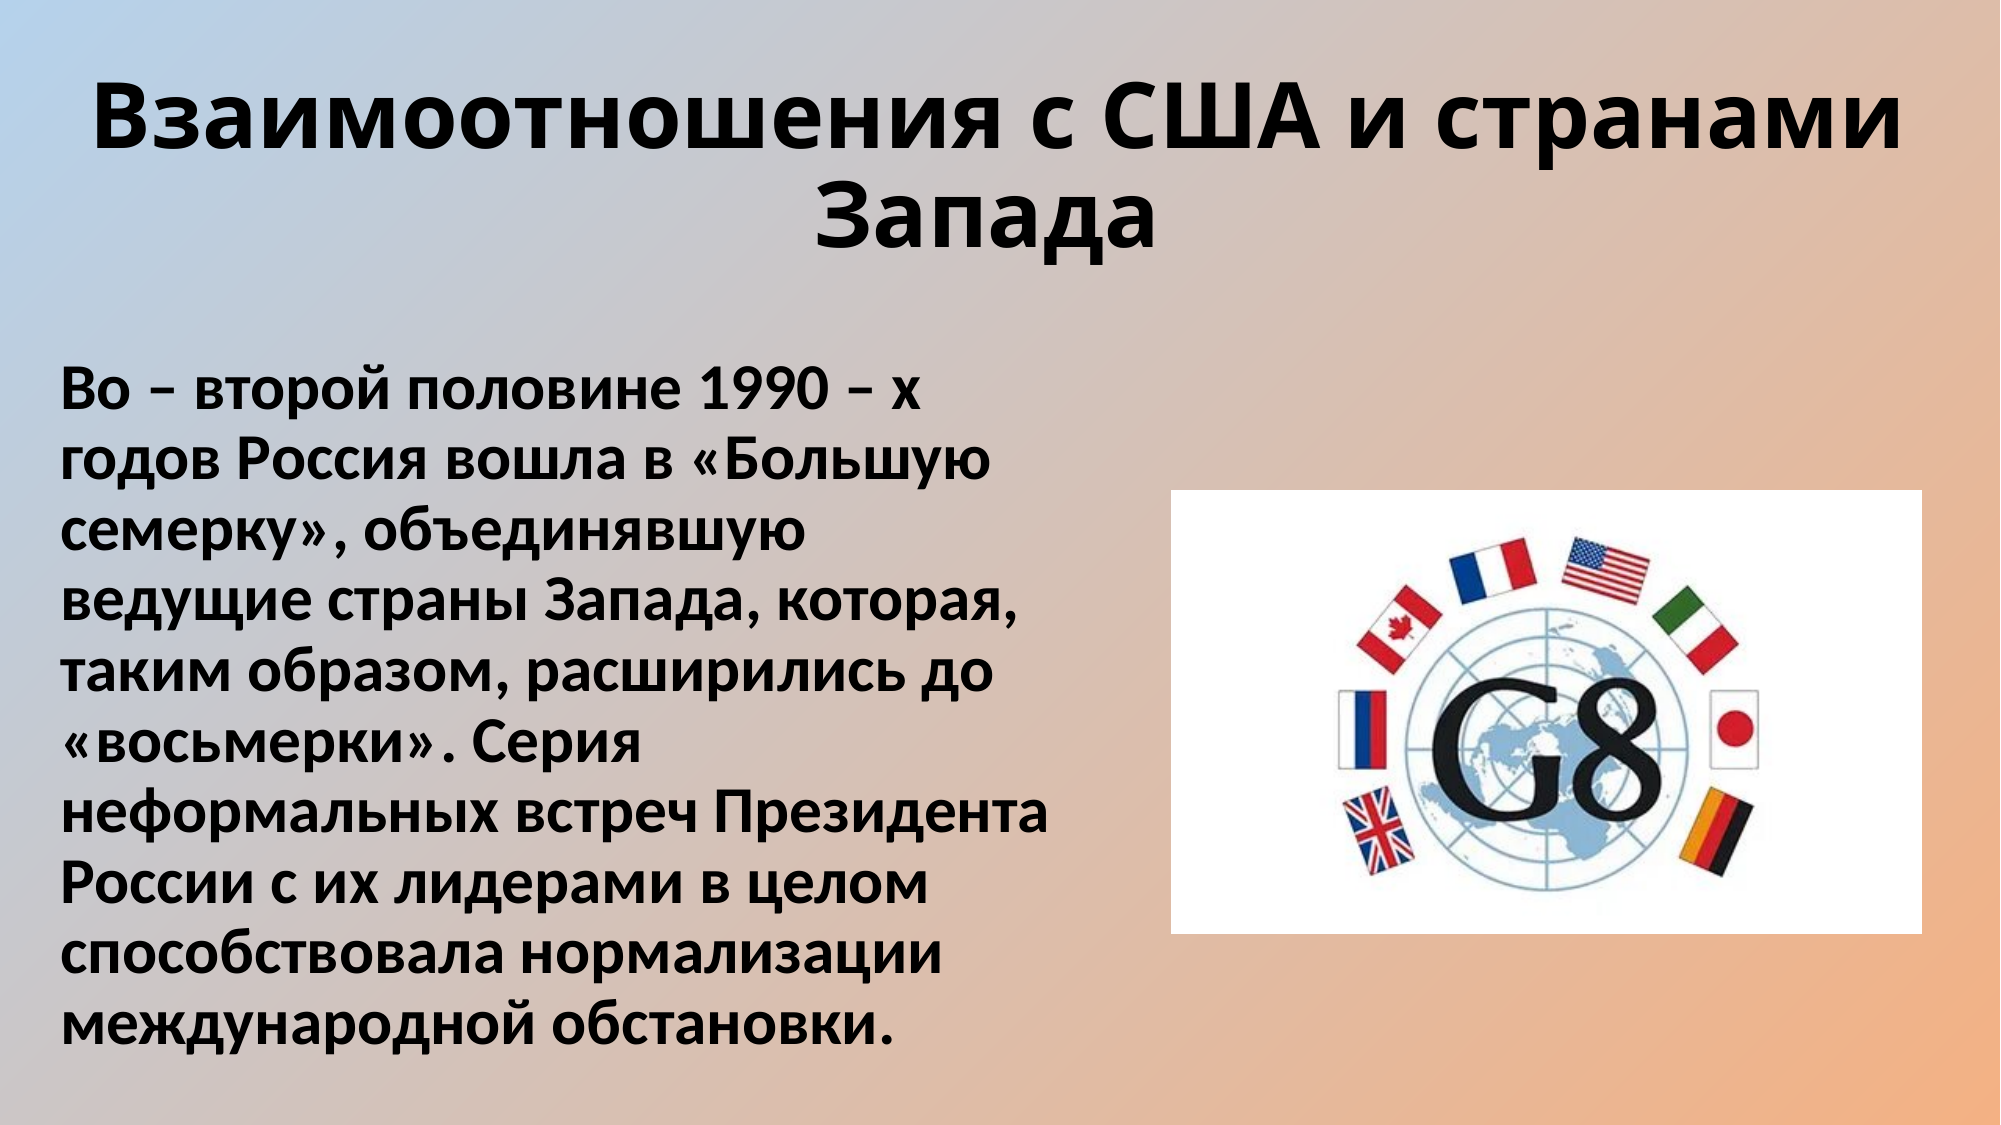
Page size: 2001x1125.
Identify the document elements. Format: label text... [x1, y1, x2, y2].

title Взаимоотношения с США и странами Запада [45, 59, 1952, 278]
picture [1170, 490, 1922, 934]
list Во – второй половине 1990 – х годов Россия вошла в «Большую семерку», объединявшую ведущие страны Запада, которая, таким образом, расширились до «восьмерки». Серия неформальных встреч Президента России с их лидерами в целом способствовала нормализации международной обстановки. [45, 345, 1078, 1079]
